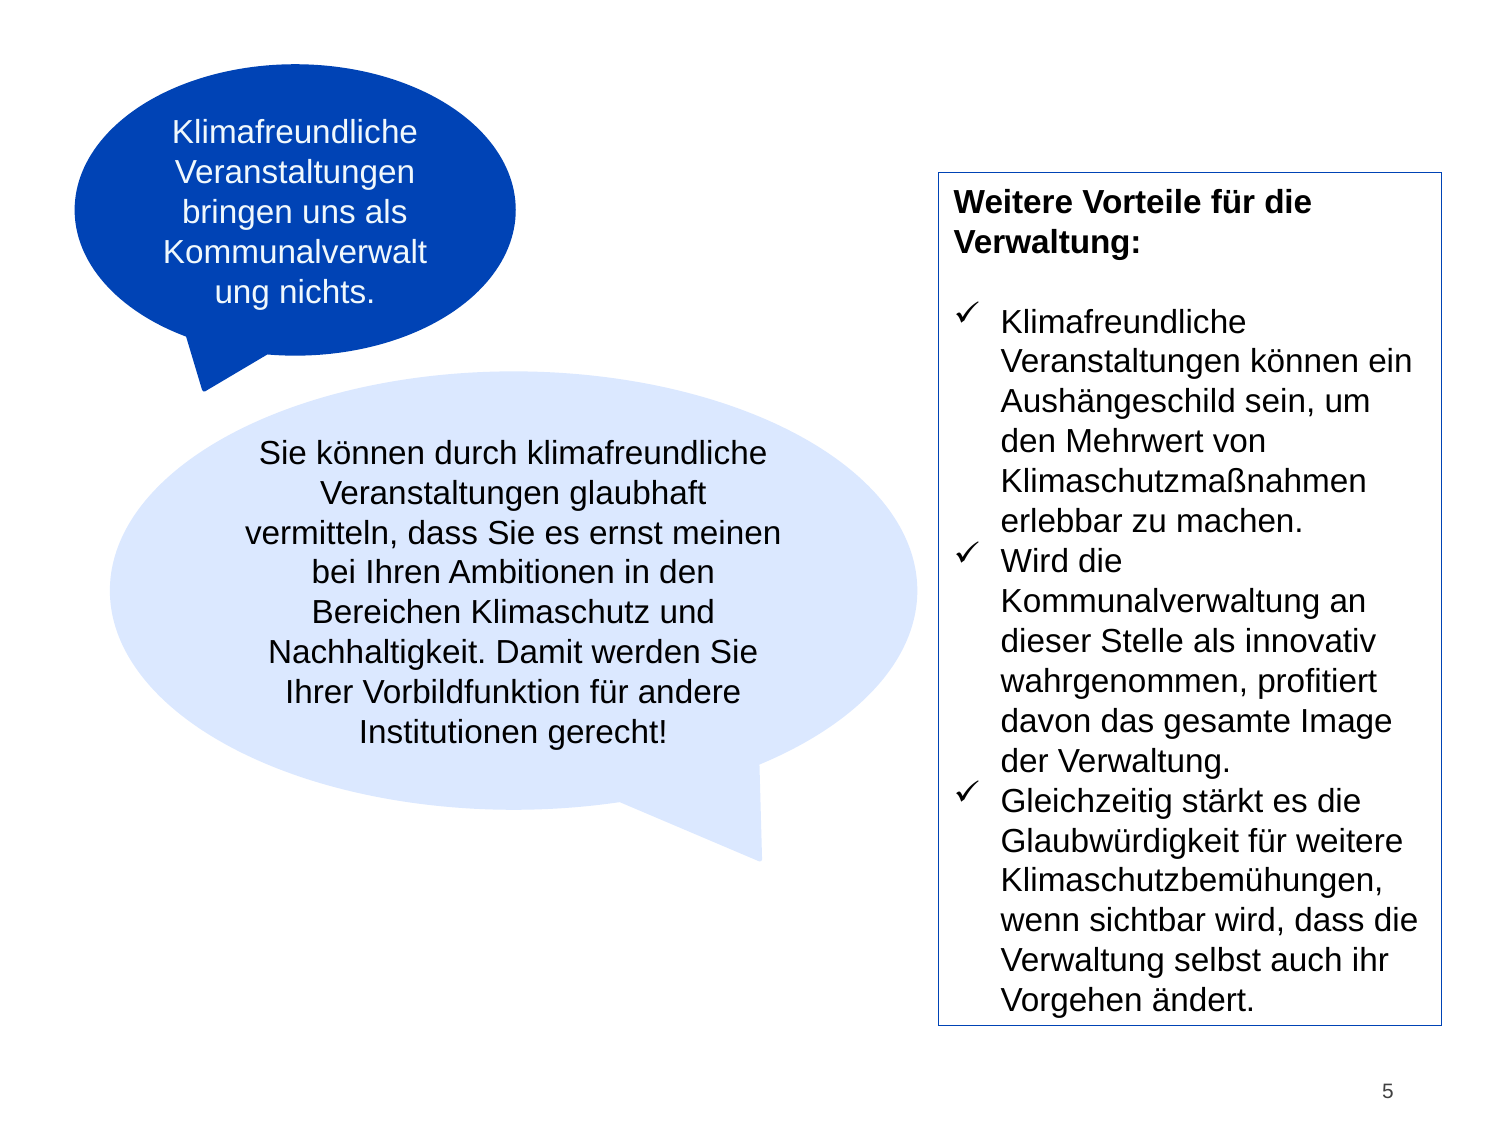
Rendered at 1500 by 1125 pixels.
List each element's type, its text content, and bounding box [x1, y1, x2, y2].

title Argumente 5 [106, 71, 1103, 219]
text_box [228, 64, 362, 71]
text_box Sie können durch klimafreundliche Veranstaltungen glaubhaft vermitteln, dass Sie es ernst meinen bei Ihren Ambitionen in den Bereichen Klimaschutz und Nachhaltigkeit. Damit werden Sie Ihrer Vorbildfunktion für andere Institutionen gerecht! [109, 371, 918, 862]
text_box Klimafreundliche Veranstaltungen bringen uns als Kommunalverwaltung nichts. [74, 134, 516, 392]
text_box Weitere Vorteile für die Verwaltung: Klimafreundliche Veranstaltungen können ein Aushängeschild sein, um den Mehrwert von Klimaschutzmaßnahmen erlebbar zu machen. Wird die Kommunalverwaltung an dieser Stelle als innovativ wahrgenommen, profitiert davon das gesamte Image der Verwaltung. Gleichzeitig stärkt es die Glaubwürdigkeit für weitere Klimaschutzbemühungen, wenn sichtbar wird, dass die Verwaltung selbst auch ihr Vorgehen ändert. [938, 172, 1442, 1026]
